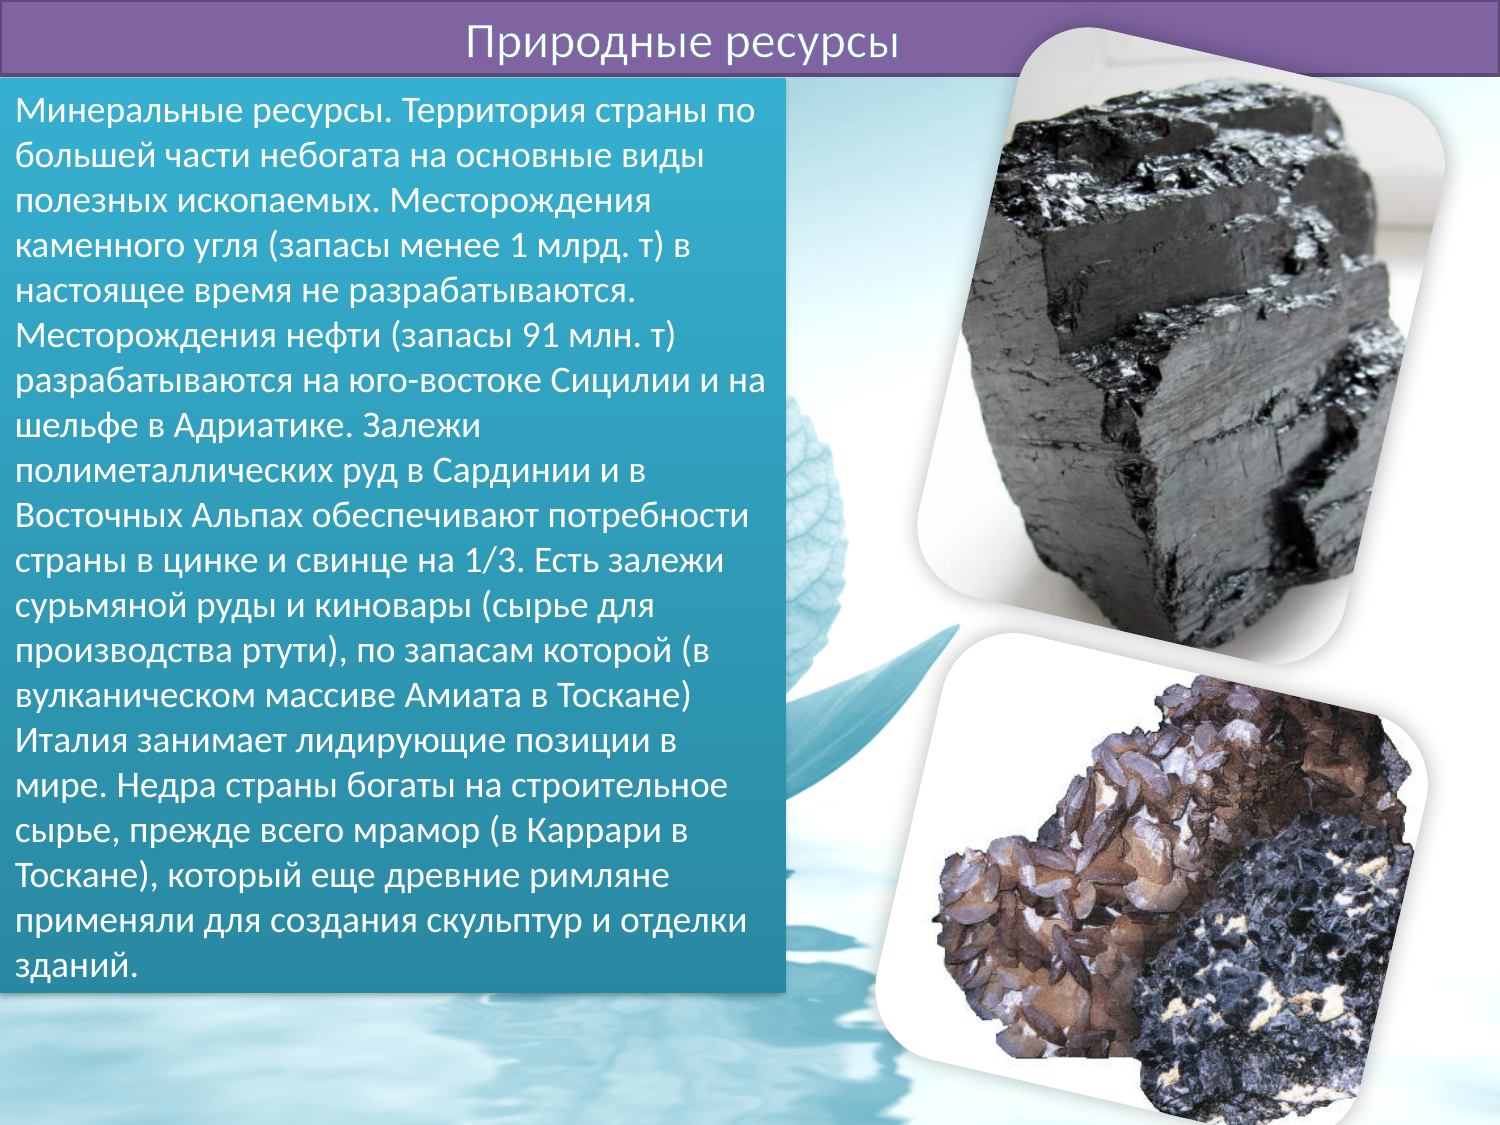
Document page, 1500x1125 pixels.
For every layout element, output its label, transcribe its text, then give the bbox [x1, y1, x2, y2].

picture [875, 27, 1446, 1125]
text_box Природные ресурсы [0, 0, 1500, 77]
text_box Минеральные ресурсы. Территория страны по большей части небогата на основные виды полезных ископаемых. Месторождения каменного угля (запасы менее 1 млрд. т) в настоящее время не разрабатываются. Месторождения нефти (запасы 91 млн. т) разрабатываются на юго-востоке Сицилии и на шельфе в Адриатике. Залежи полиметаллических руд в Сардинии и в Восточных Альпах обеспечивают потребности страны в цинке и свинце на 1/3. Есть залежи сурьмяной руды и киновары (сырье для производства ртути), по запасам которой (в вулканическом массиве Амиата в Тоскане) Италия занимает лидирующие позиции в мире. Недра страны богаты на строительное сырье, прежде всего мрамор (в Каррари в Тоскане), который еще древние римляне применяли для создания скульптур и отделки зданий. [0, 78, 786, 993]
